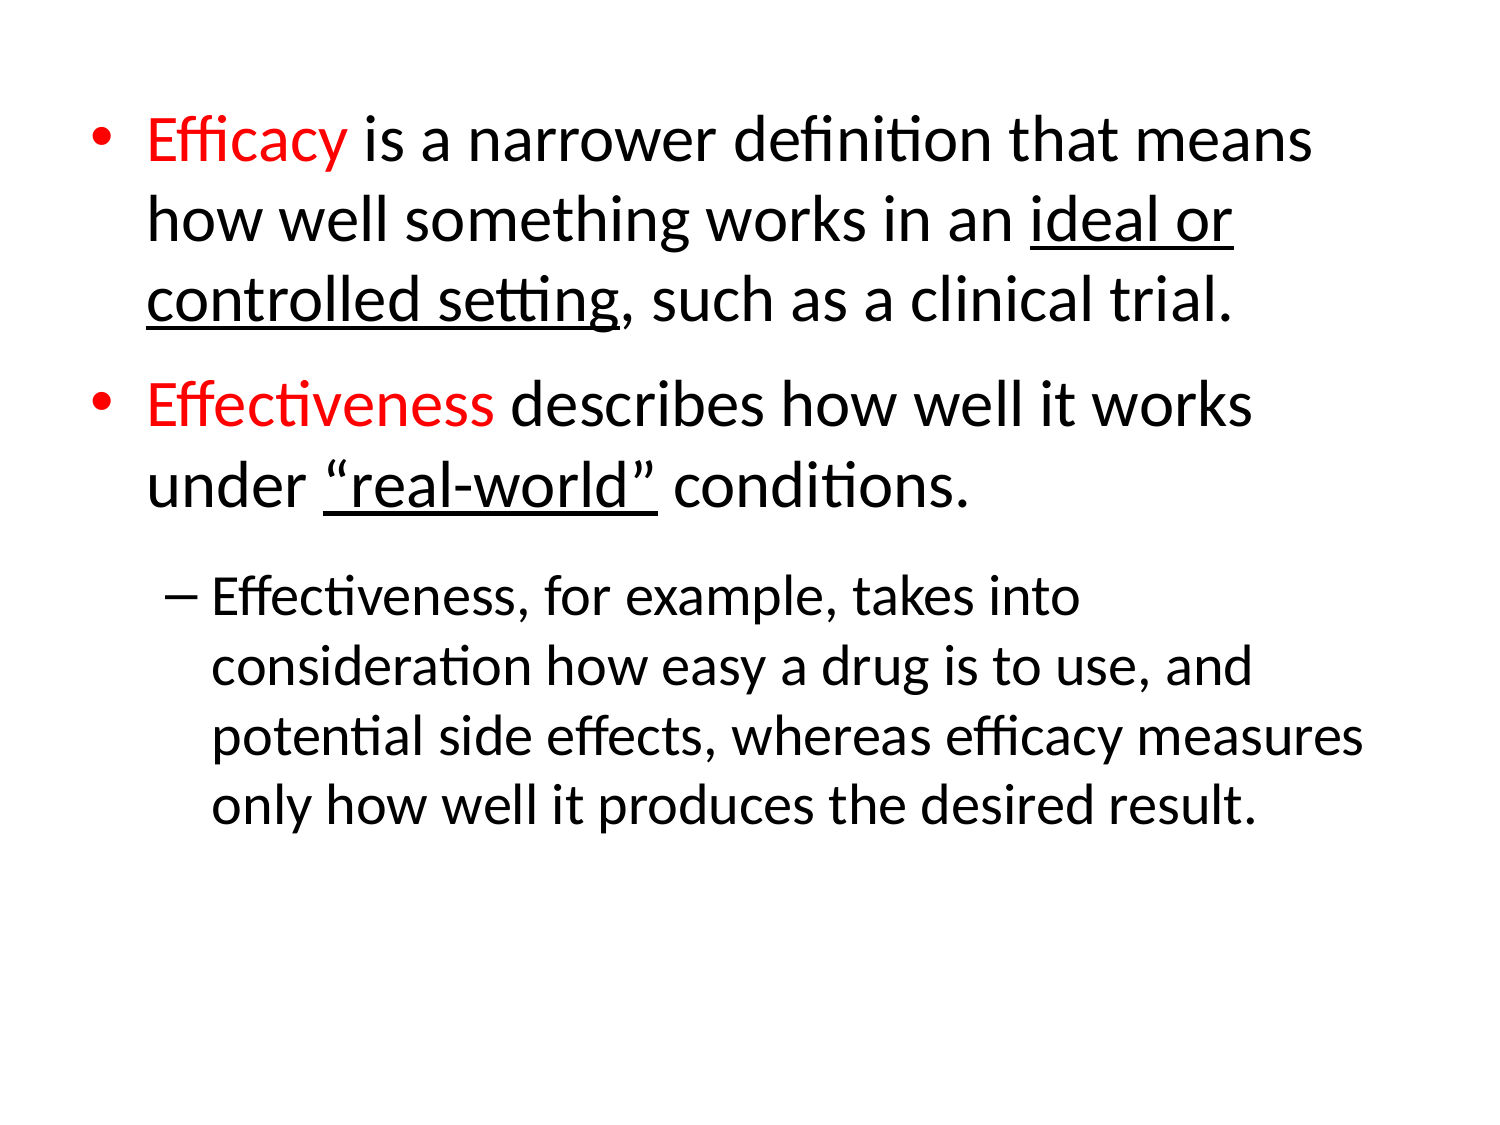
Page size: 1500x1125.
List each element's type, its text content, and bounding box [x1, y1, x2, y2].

list Efficacy is a narrower definition that means how well something works in an ideal or controlled setting, such as a clinical trial. Effectiveness describes how well it works under “real-world” conditions. Effectiveness, for example, takes into consideration how easy a drug is to use, and potential side effects, whereas efficacy measures only how well it produces the desired result. [75, 87, 1425, 1005]
